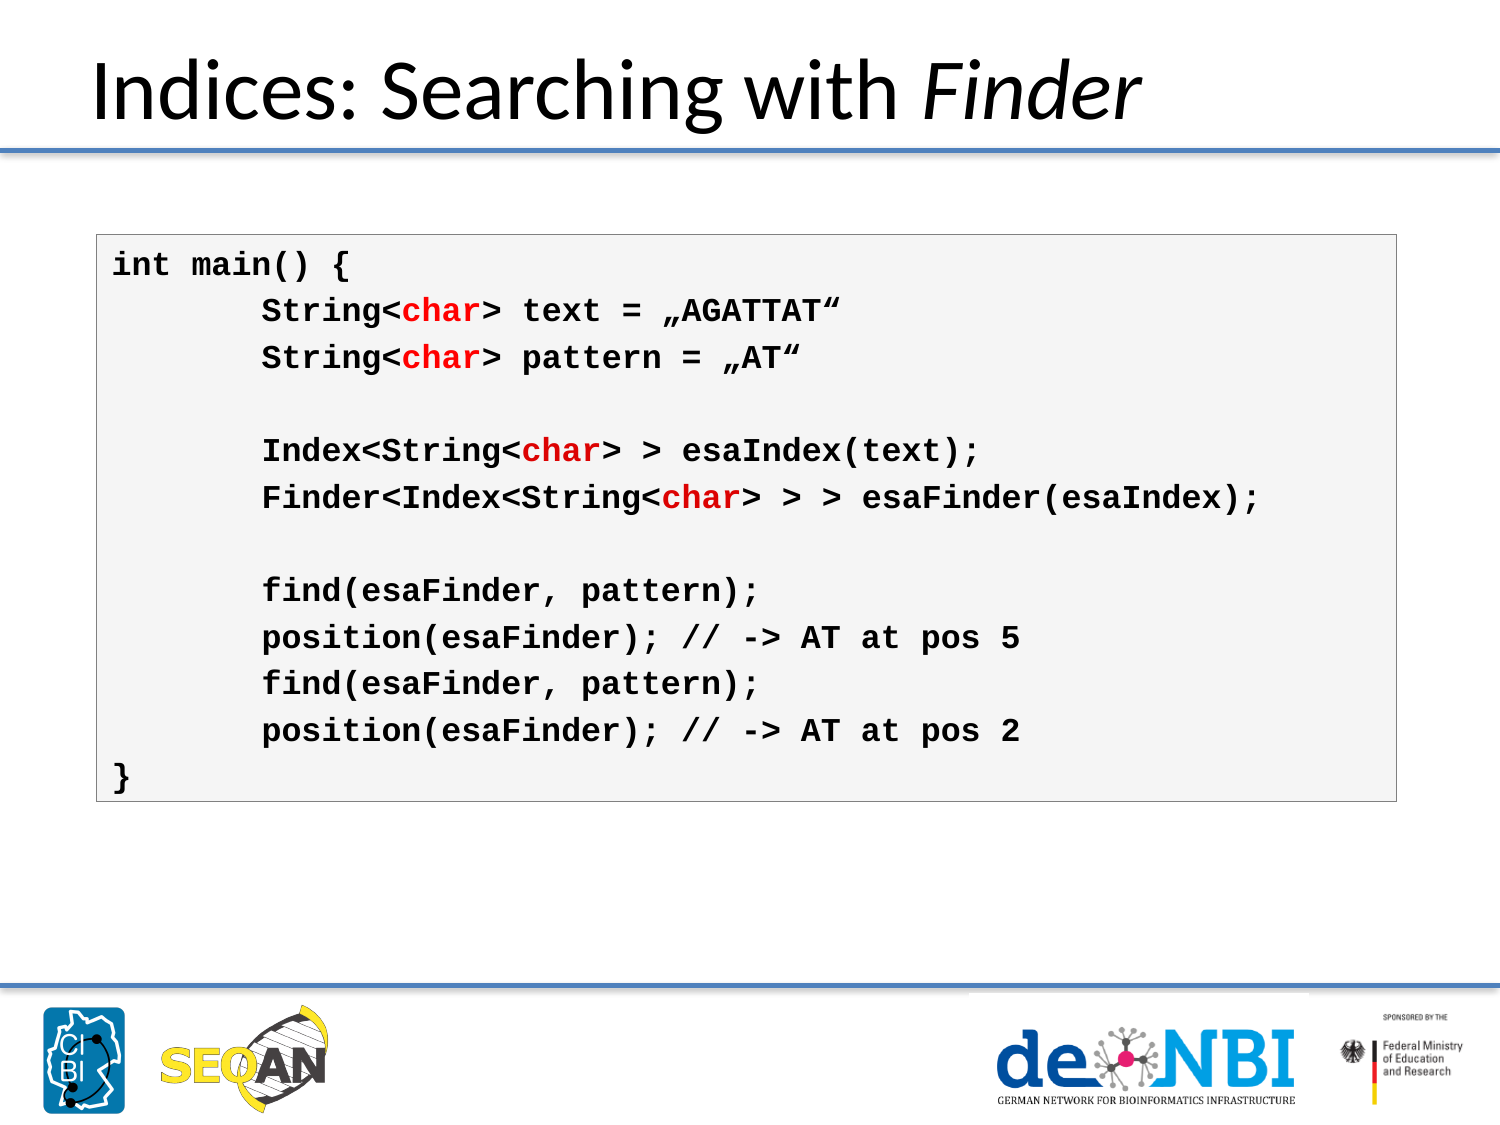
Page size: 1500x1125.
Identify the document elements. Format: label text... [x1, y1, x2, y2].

picture [969, 993, 1309, 1122]
picture [141, 1002, 332, 1121]
title Indices: Searching with Finder [75, 25, 1425, 145]
text_box int main() { String<char> text = „AGATTAT“ String<char> pattern = „AT“ Index<String<char> > esaIndex(text); Finder<Index<String<char> > > esaFinder(esaIndex); find(esaFinder, pattern); position(esaFinder); // -> AT at pos 5 find(esaFinder, pattern); position(esaFinder); // -> AT at pos 2 } [96, 234, 1397, 802]
picture [48, 1010, 120, 1109]
